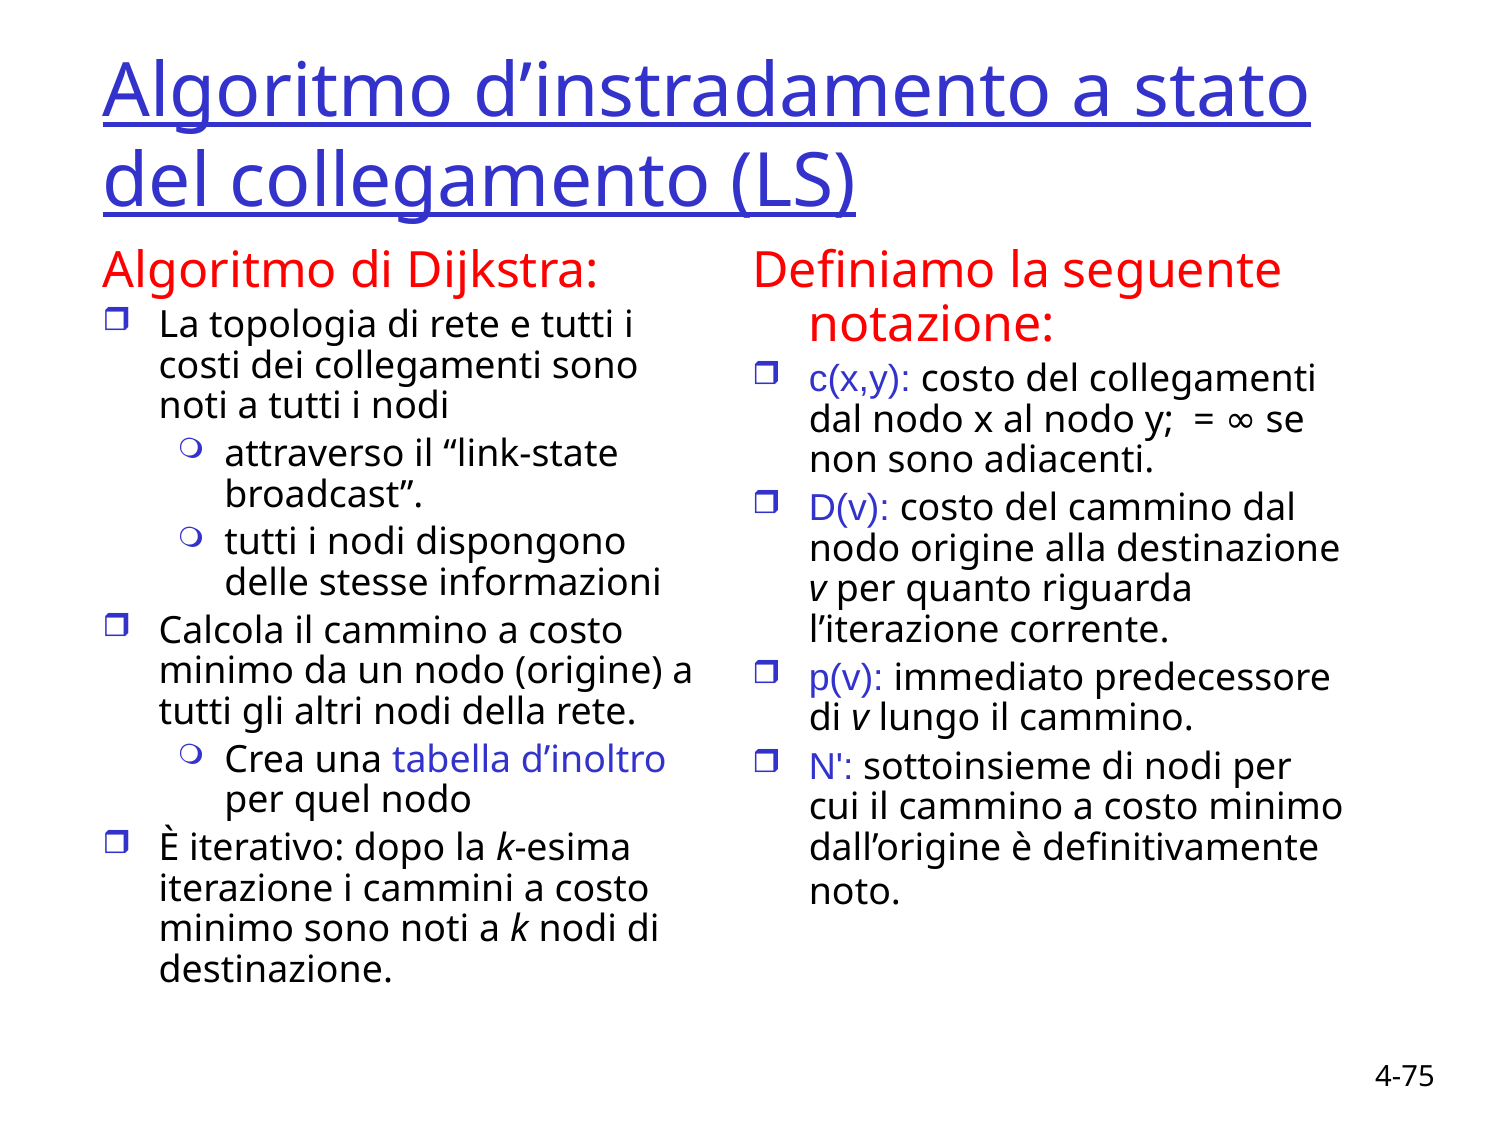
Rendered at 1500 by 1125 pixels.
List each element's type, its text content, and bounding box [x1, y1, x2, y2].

list Algoritmo di Dijkstra: La topologia di rete e tutti i costi dei collegamenti sono noti a tutti i nodi attraverso il “link-state broadcast”. tutti i nodi dispongono delle stesse informazioni Calcola il cammino a costo minimo da un nodo (origine) a tutti gli altri nodi della rete. Crea una tabella d’inoltro per quel nodo È iterativo: dopo la k-esima iterazione i cammini a costo minimo sono noti a k nodi di destinazione. [87, 236, 713, 1000]
slide_number 4-75 [1338, 1049, 1451, 1125]
list Definiamo la seguente notazione: c(x,y): costo del collegamenti dal nodo x al nodo y; = ∞ se non sono adiacenti. D(v): costo del cammino dal nodo origine alla destinazione v per quanto riguarda l’iterazione corrente. p(v): immediato predecessore di v lungo il cammino. N': sottoinsieme di nodi per cui il cammino a costo minimo dall’origine è definitivamente noto. [737, 236, 1363, 1000]
title Algoritmo d’instradamento a stato del collegamento (LS) [87, 37, 1363, 226]
